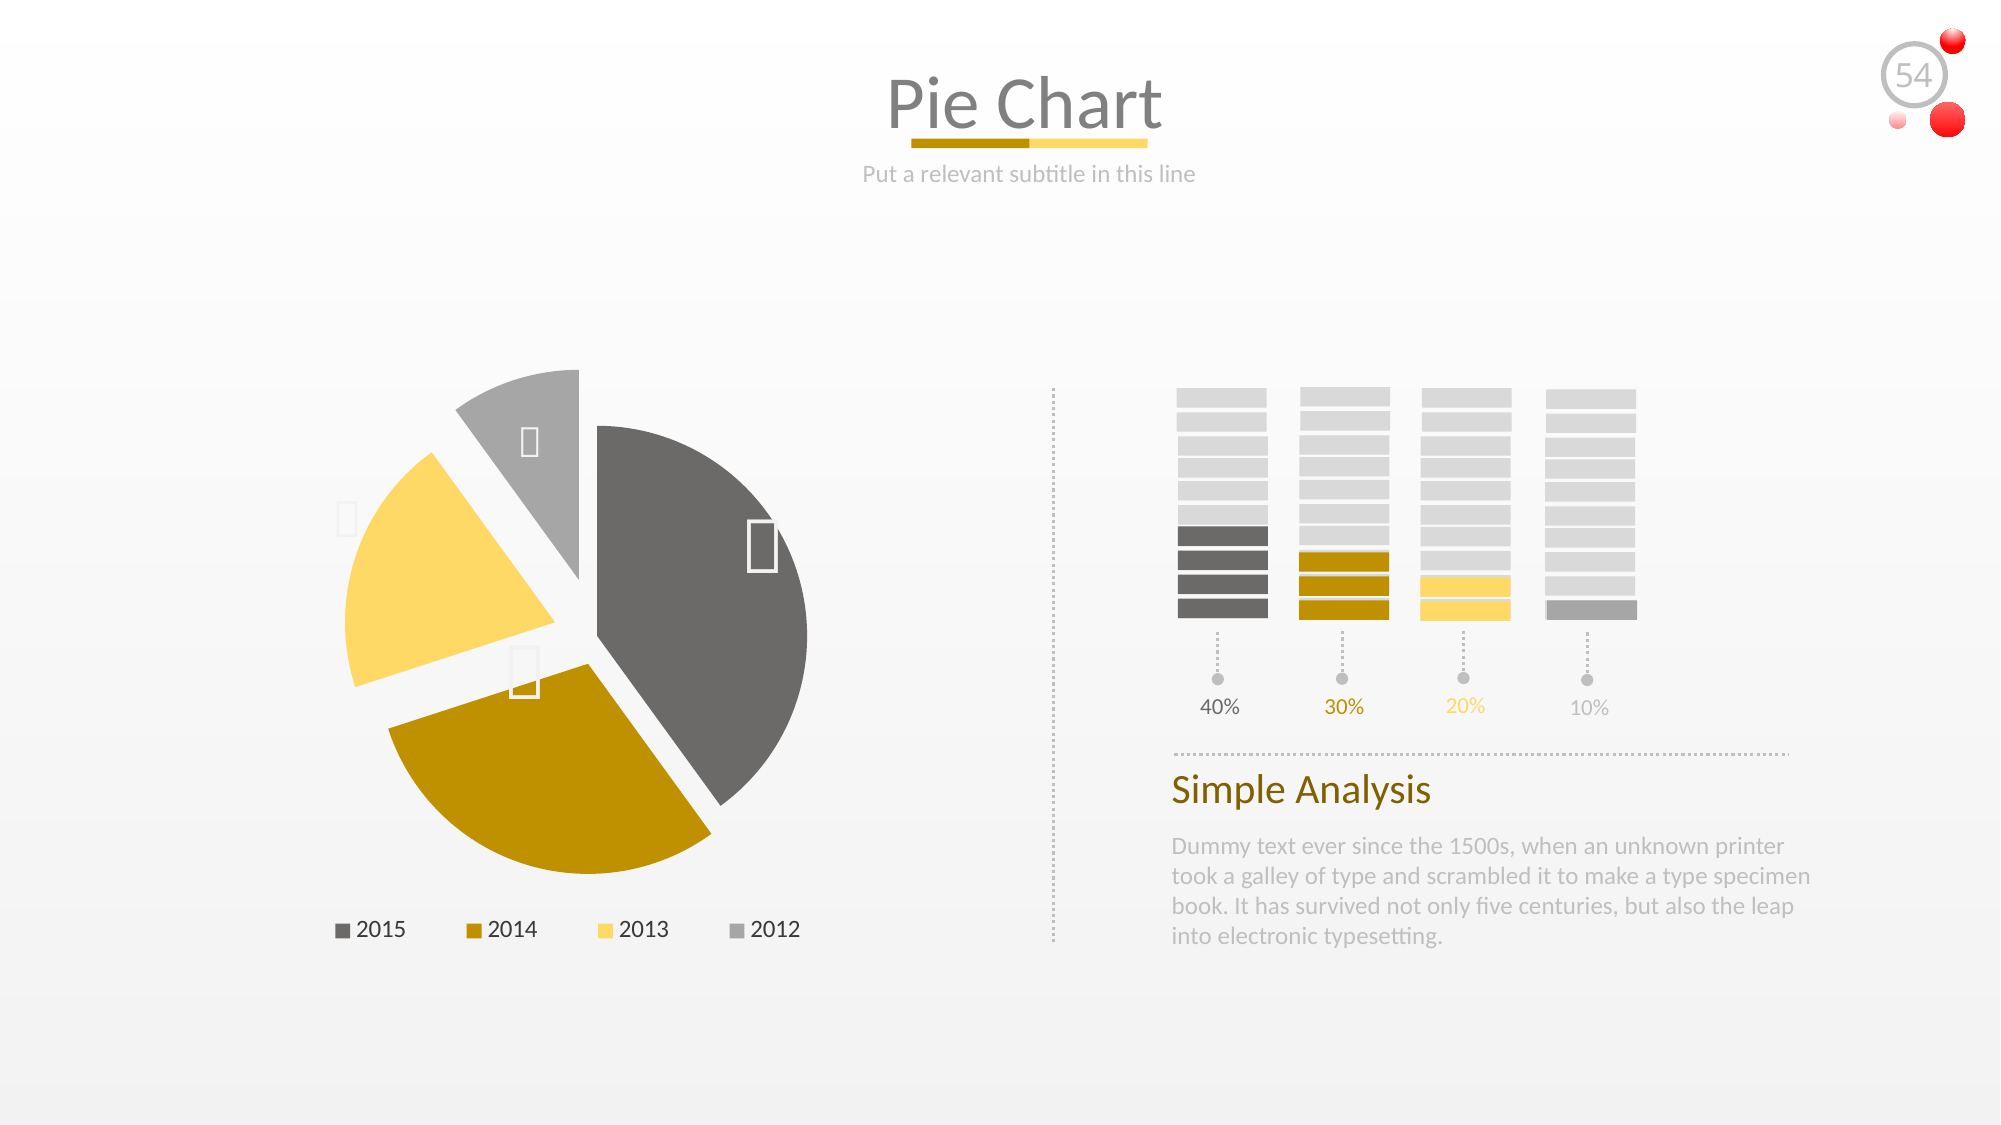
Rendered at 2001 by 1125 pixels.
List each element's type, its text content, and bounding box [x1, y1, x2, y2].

text_box Simple Analysis Dummy text ever since the 1500s, when an unknown printer took a galley of type and scrambled it to make a type specimen book. It has survived not only five centuries, but also the leap into electronic typesetting. [1156, 754, 1846, 1018]
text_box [1299, 552, 1390, 620]
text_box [1876, 28, 1966, 138]
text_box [1309, 631, 1380, 728]
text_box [1177, 526, 1268, 619]
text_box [1420, 577, 1511, 621]
text_box Put a relevant subtitle in this line [792, 142, 1267, 202]
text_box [1184, 631, 1256, 728]
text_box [1176, 388, 1269, 619]
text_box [1420, 388, 1512, 619]
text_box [1554, 632, 1625, 729]
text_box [1430, 630, 1501, 727]
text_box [1299, 387, 1391, 618]
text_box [1545, 389, 1637, 620]
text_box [911, 138, 1148, 149]
chart [108, 354, 1086, 965]
text_box Pie Chart [597, 1, 1454, 152]
